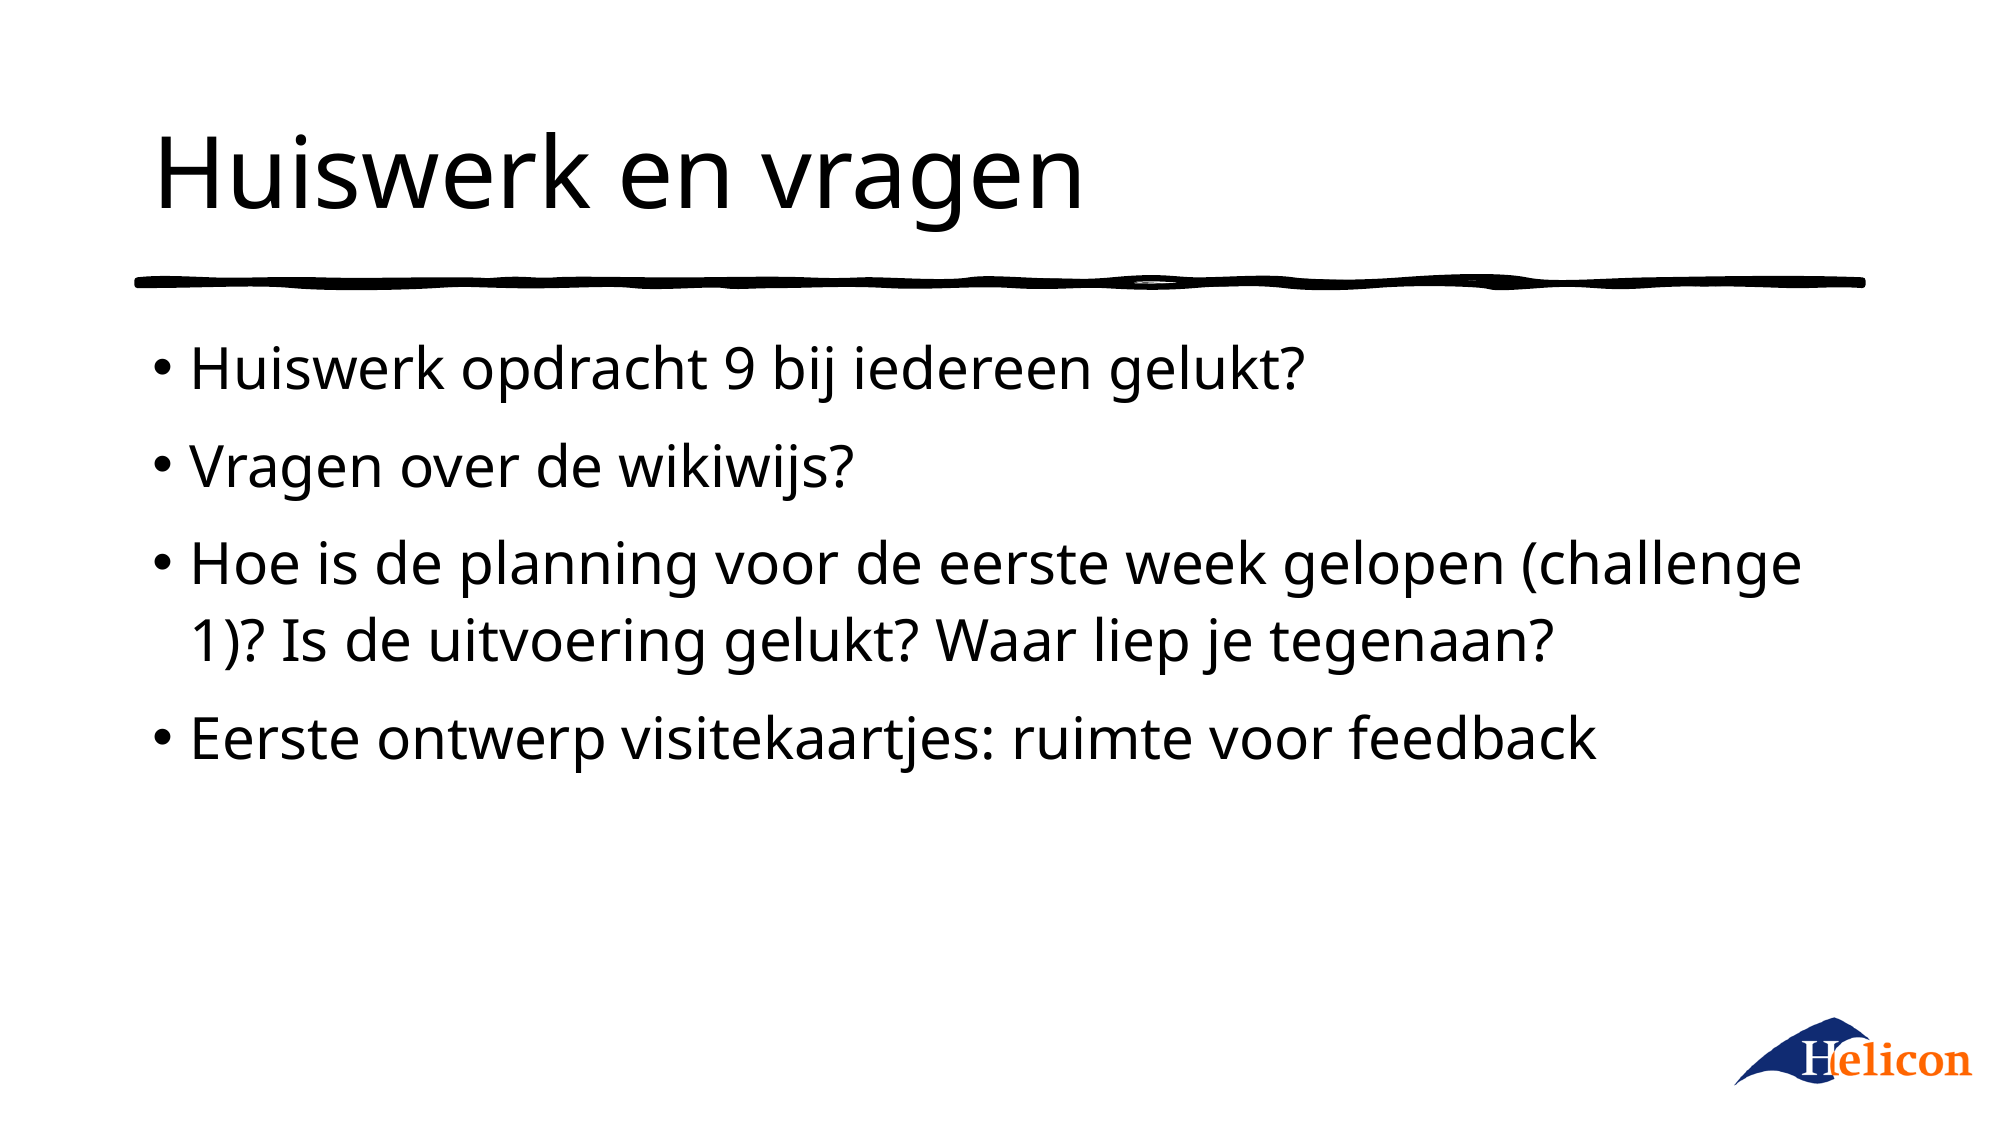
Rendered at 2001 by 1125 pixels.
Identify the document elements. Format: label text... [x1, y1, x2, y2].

picture [1671, 952, 2000, 1125]
list Huiswerk opdracht 9 bij iedereen gelukt? Vragen over de wikiwijs? Hoe is de planning voor de eerste week gelopen (challenge 1)? Is de uitvoering gelukt? Waar liep je tegenaan? Eerste ontwerp visitekaartjes: ruimte voor feedback [137, 316, 1863, 1014]
title Huiswerk en vragen [137, 59, 1863, 278]
